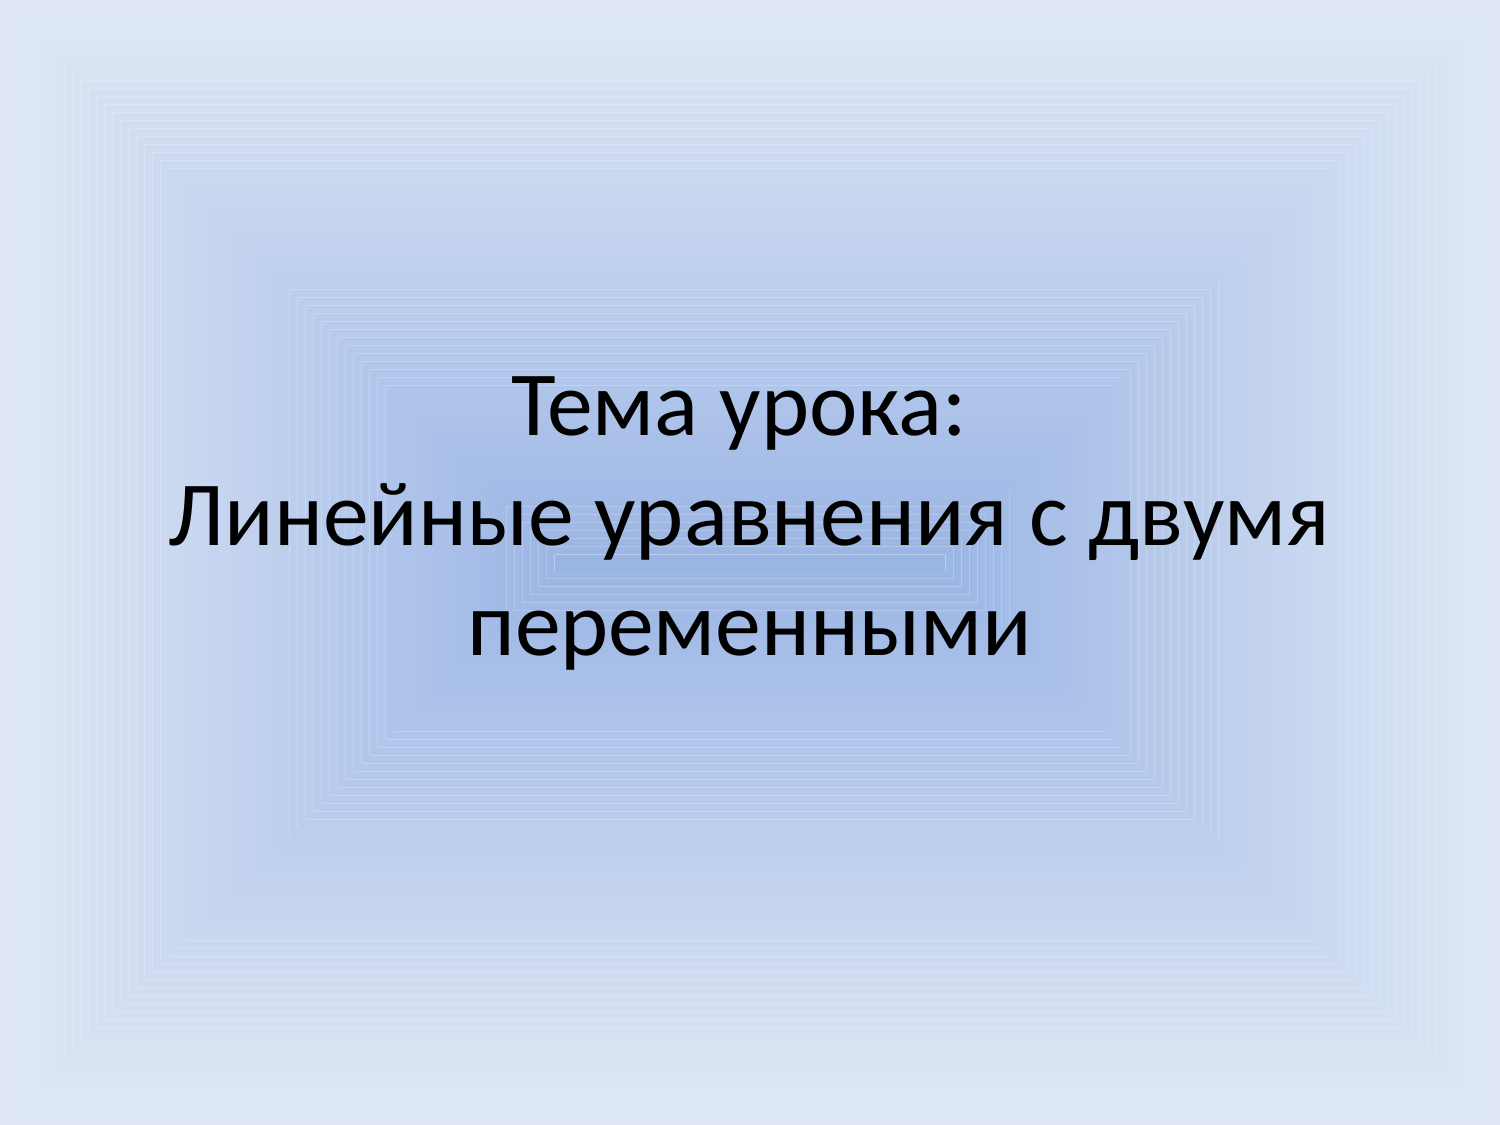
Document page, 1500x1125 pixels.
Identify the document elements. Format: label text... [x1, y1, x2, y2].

title Тема урока: Линейные уравнения с двумя переменными [75, 45, 1425, 973]
